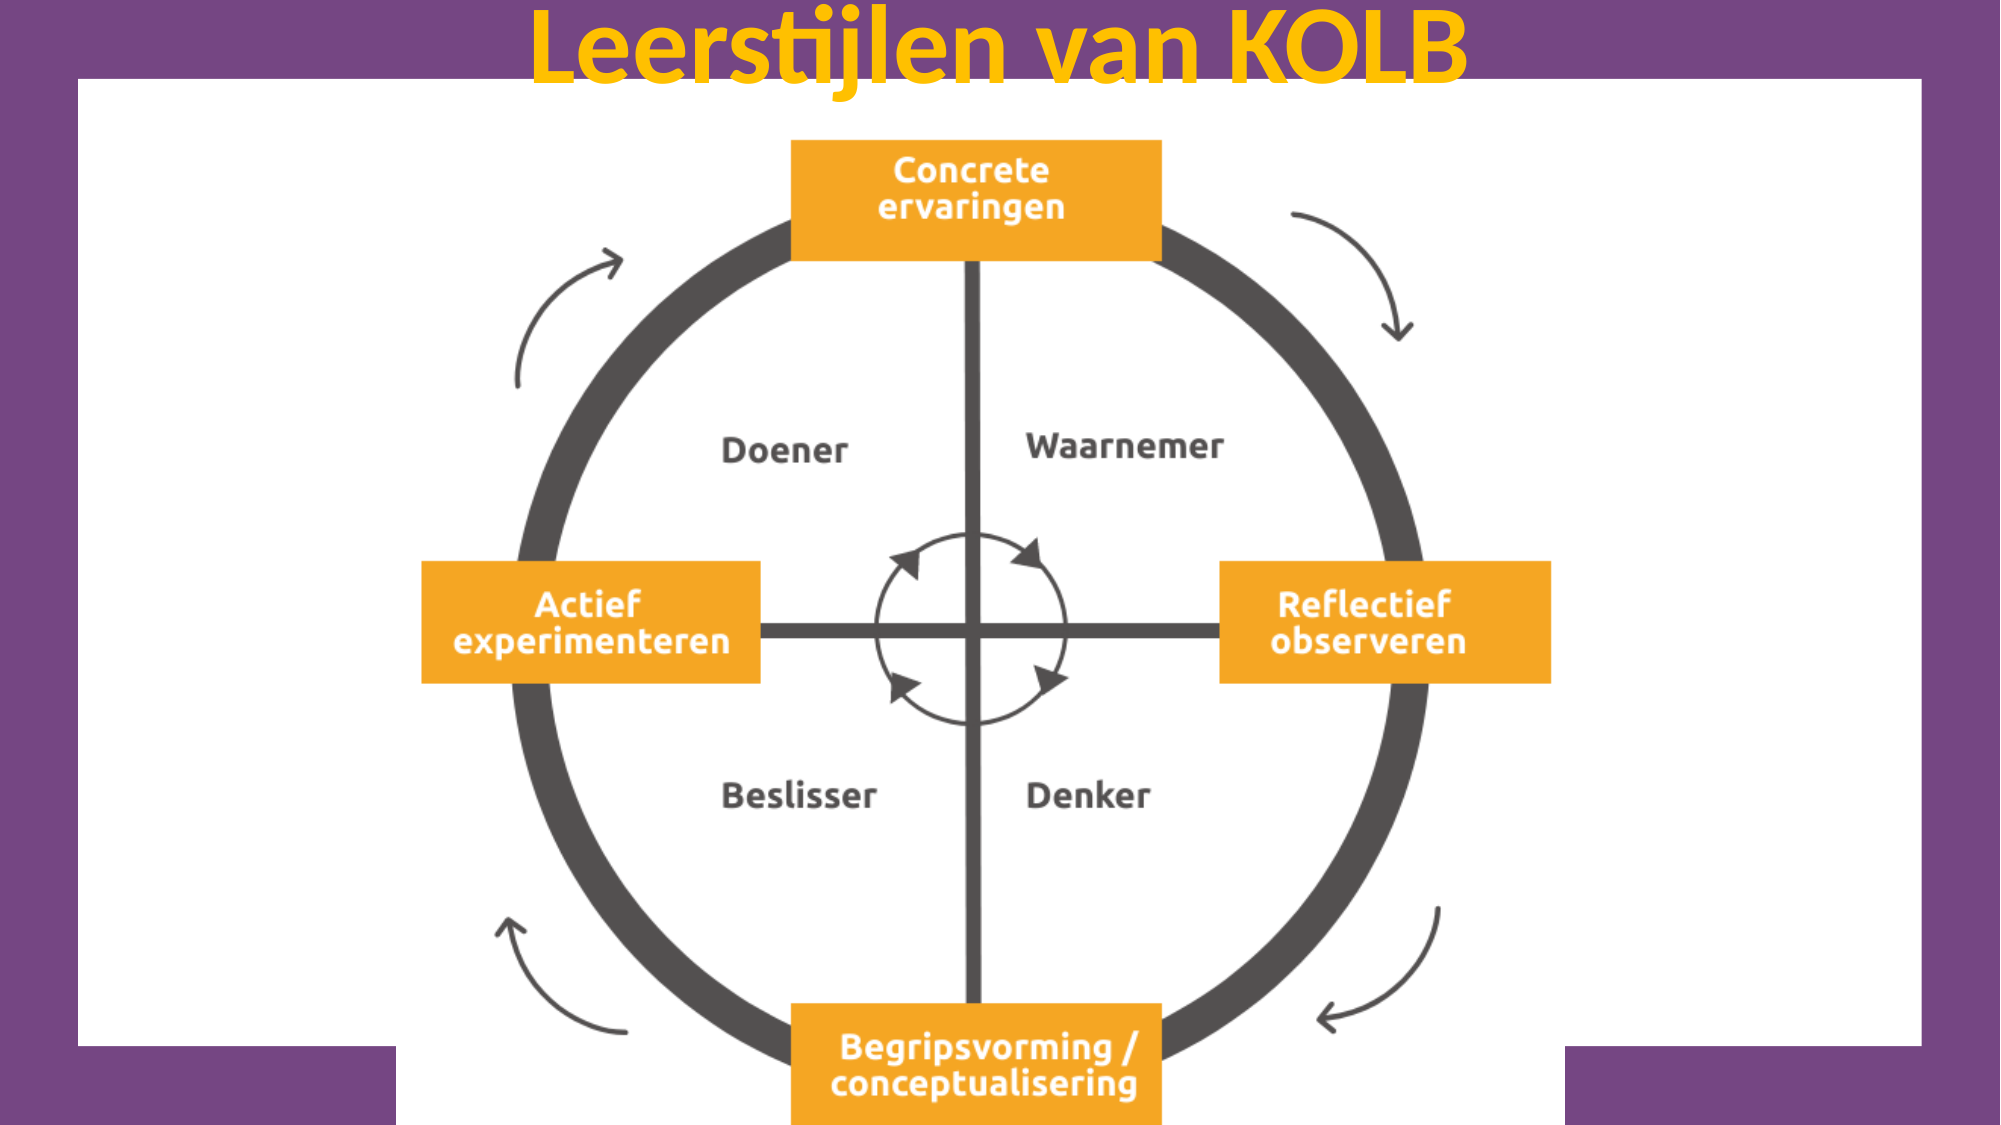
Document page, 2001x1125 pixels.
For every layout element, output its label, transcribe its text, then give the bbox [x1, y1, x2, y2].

picture [396, 113, 1565, 1125]
text_box [1487, 78, 1923, 1047]
text_box Leerstijlen van KOLB [513, 0, 1487, 113]
text_box [1487, 0, 2000, 1125]
text_box [0, 0, 513, 1125]
text_box [77, 78, 513, 1047]
